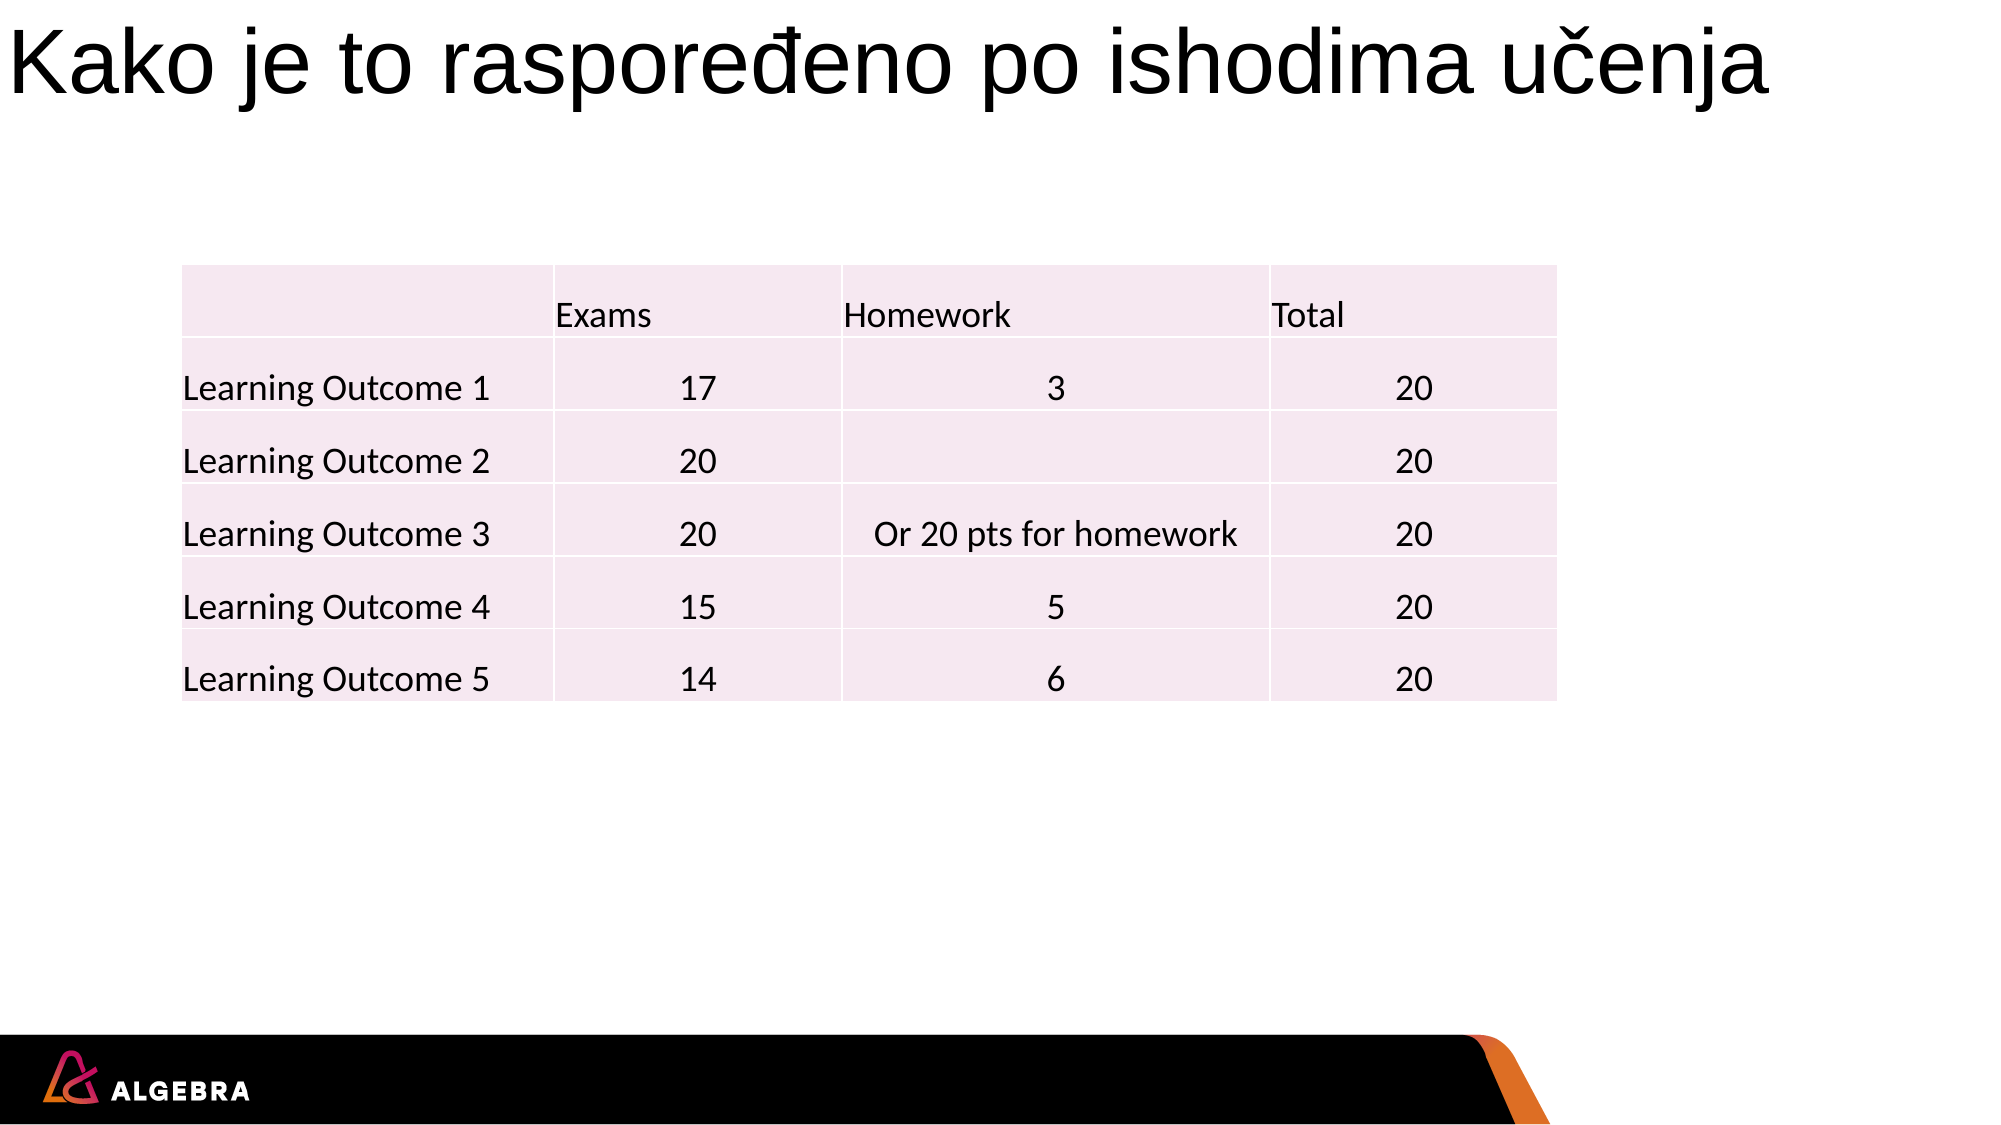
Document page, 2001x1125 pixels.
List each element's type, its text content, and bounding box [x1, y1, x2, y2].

table_cell 3 [843, 338, 1269, 409]
table_cell Learning Outcome 3 [182, 484, 553, 555]
table_cell 20 [555, 411, 841, 482]
table_cell 20 [1271, 338, 1557, 409]
table_cell 20 [1271, 629, 1557, 701]
table_cell 20 [1271, 484, 1557, 555]
table_cell [843, 411, 1269, 482]
table_cell 15 [555, 557, 841, 628]
table_cell 20 [555, 484, 841, 555]
table_cell 5 [843, 557, 1269, 628]
table_header [182, 265, 553, 336]
table_cell Or 20 pts for homework [843, 484, 1269, 555]
table_cell 17 [555, 338, 841, 409]
table_header Total [1271, 265, 1557, 336]
table_header Homework [843, 265, 1269, 336]
table_header Exams [555, 265, 841, 336]
picture [0, 1034, 1733, 1125]
table_cell 20 [1271, 411, 1557, 482]
table_cell Learning Outcome 1 [182, 338, 553, 409]
table_cell Learning Outcome 5 [182, 629, 553, 701]
table_cell Learning Outcome 2 [182, 411, 553, 482]
table_cell 20 [1271, 557, 1557, 628]
table_cell Learning Outcome 4 [182, 557, 553, 628]
table_cell 14 [555, 629, 841, 701]
title Kako je to raspoređeno po ishodima učenja [0, 0, 2000, 129]
table_cell 6 [843, 629, 1269, 701]
